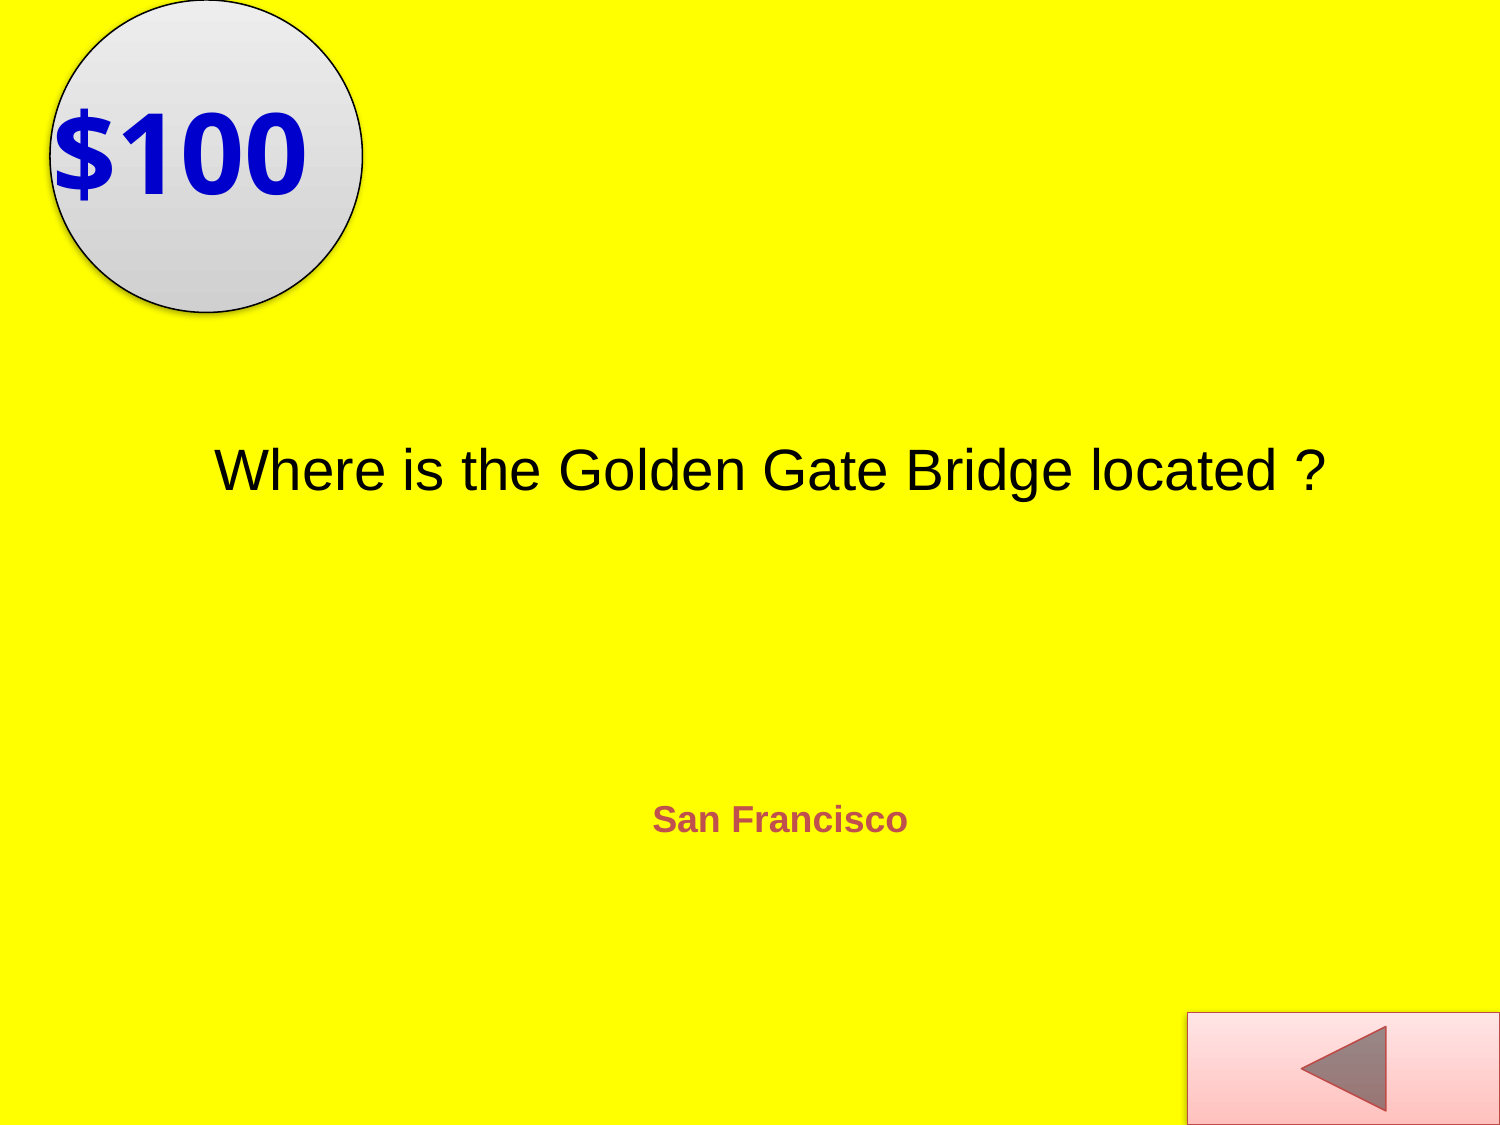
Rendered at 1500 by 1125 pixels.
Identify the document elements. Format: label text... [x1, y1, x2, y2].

text_box San Francisco [637, 787, 988, 848]
text_box $100 [37, 74, 1463, 225]
text_box Where is the Golden Gate Bridge located ? [200, 425, 1375, 510]
text_box [72, 0, 341, 74]
text_box [1187, 1012, 1500, 1125]
text_box [65, 225, 348, 314]
